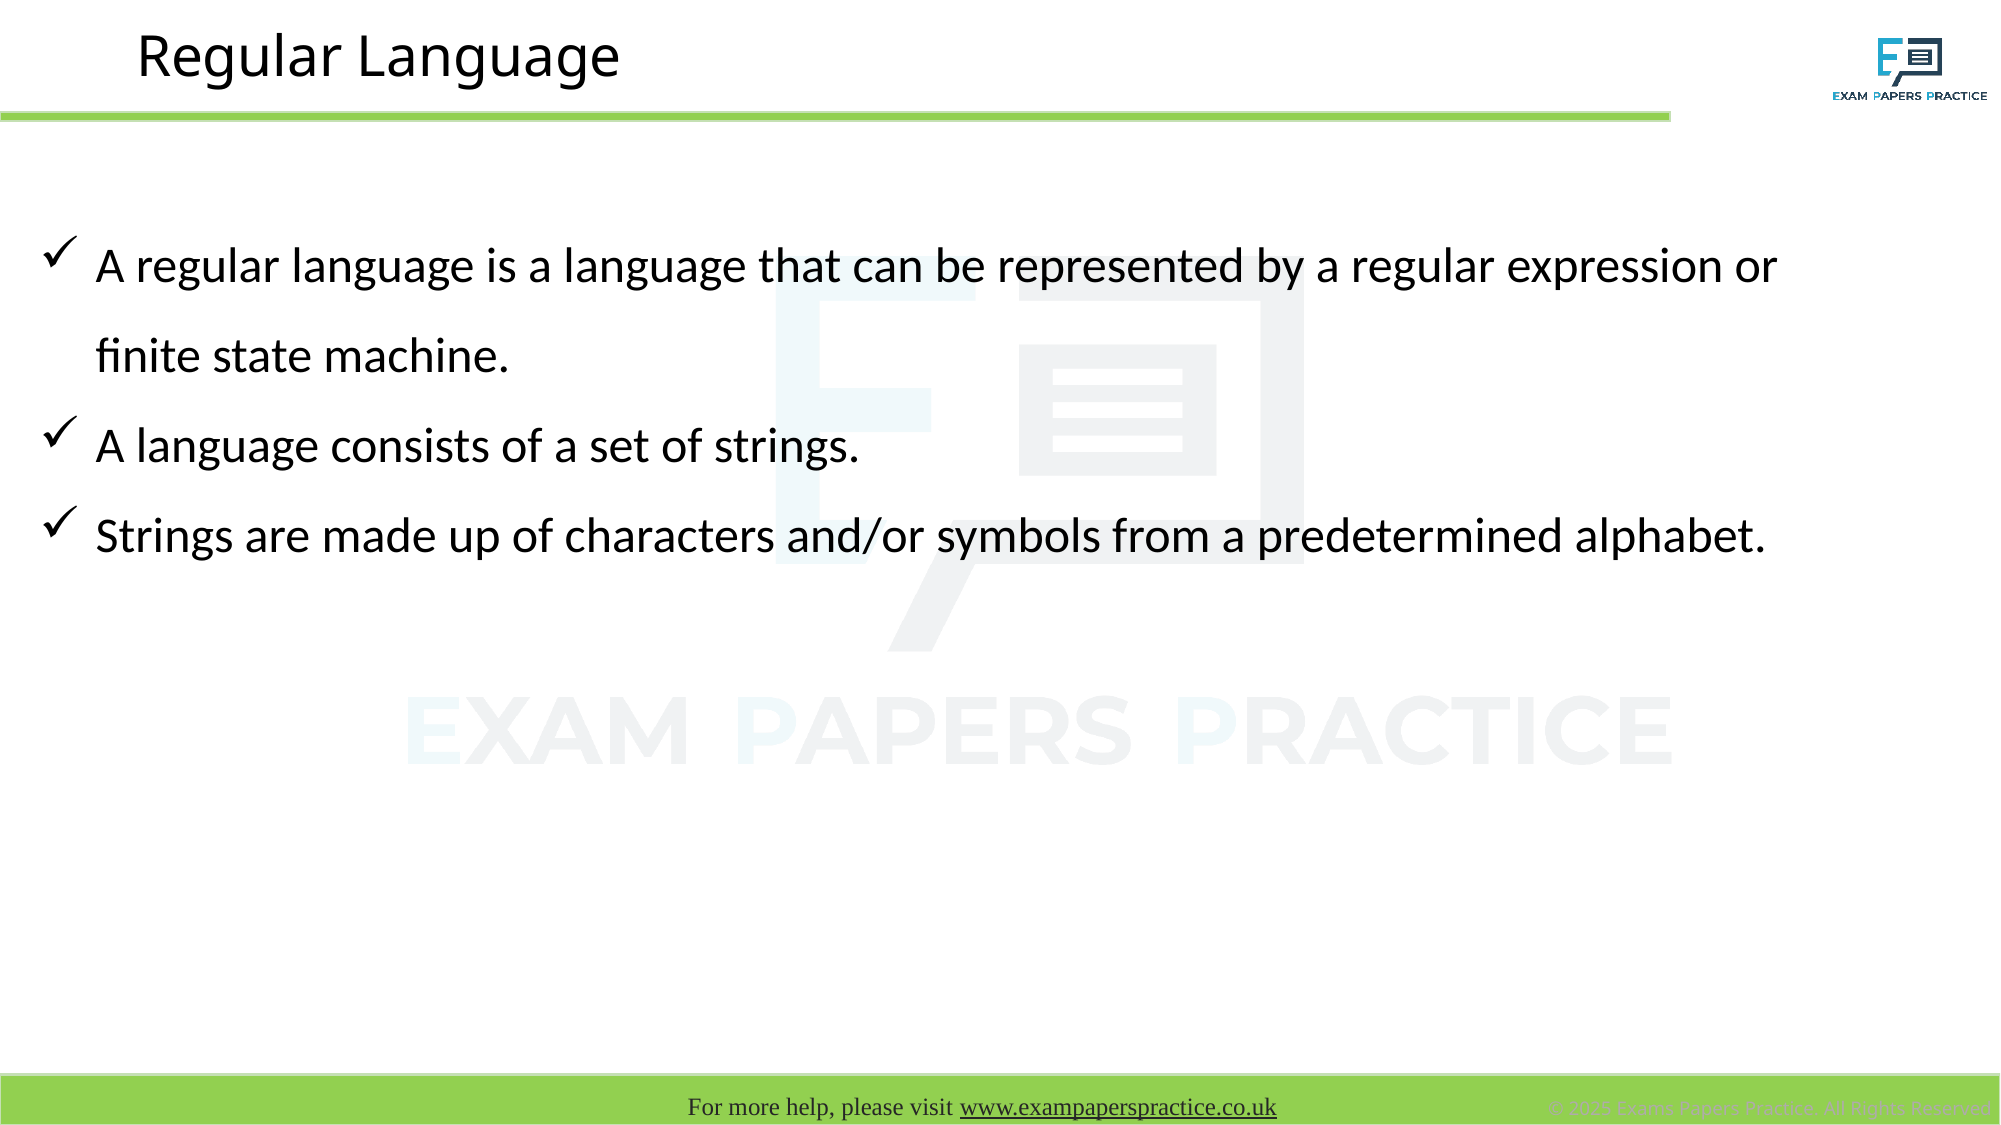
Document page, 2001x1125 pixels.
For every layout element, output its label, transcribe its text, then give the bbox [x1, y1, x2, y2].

text_box A regular language is a language that can be represented by a regular expression or finite state machine. A language consists of a set of strings. Strings are made up of characters and/or symbols from a predetermined alphabet. [24, 195, 1904, 631]
title Regular Language [121, 20, 1846, 97]
